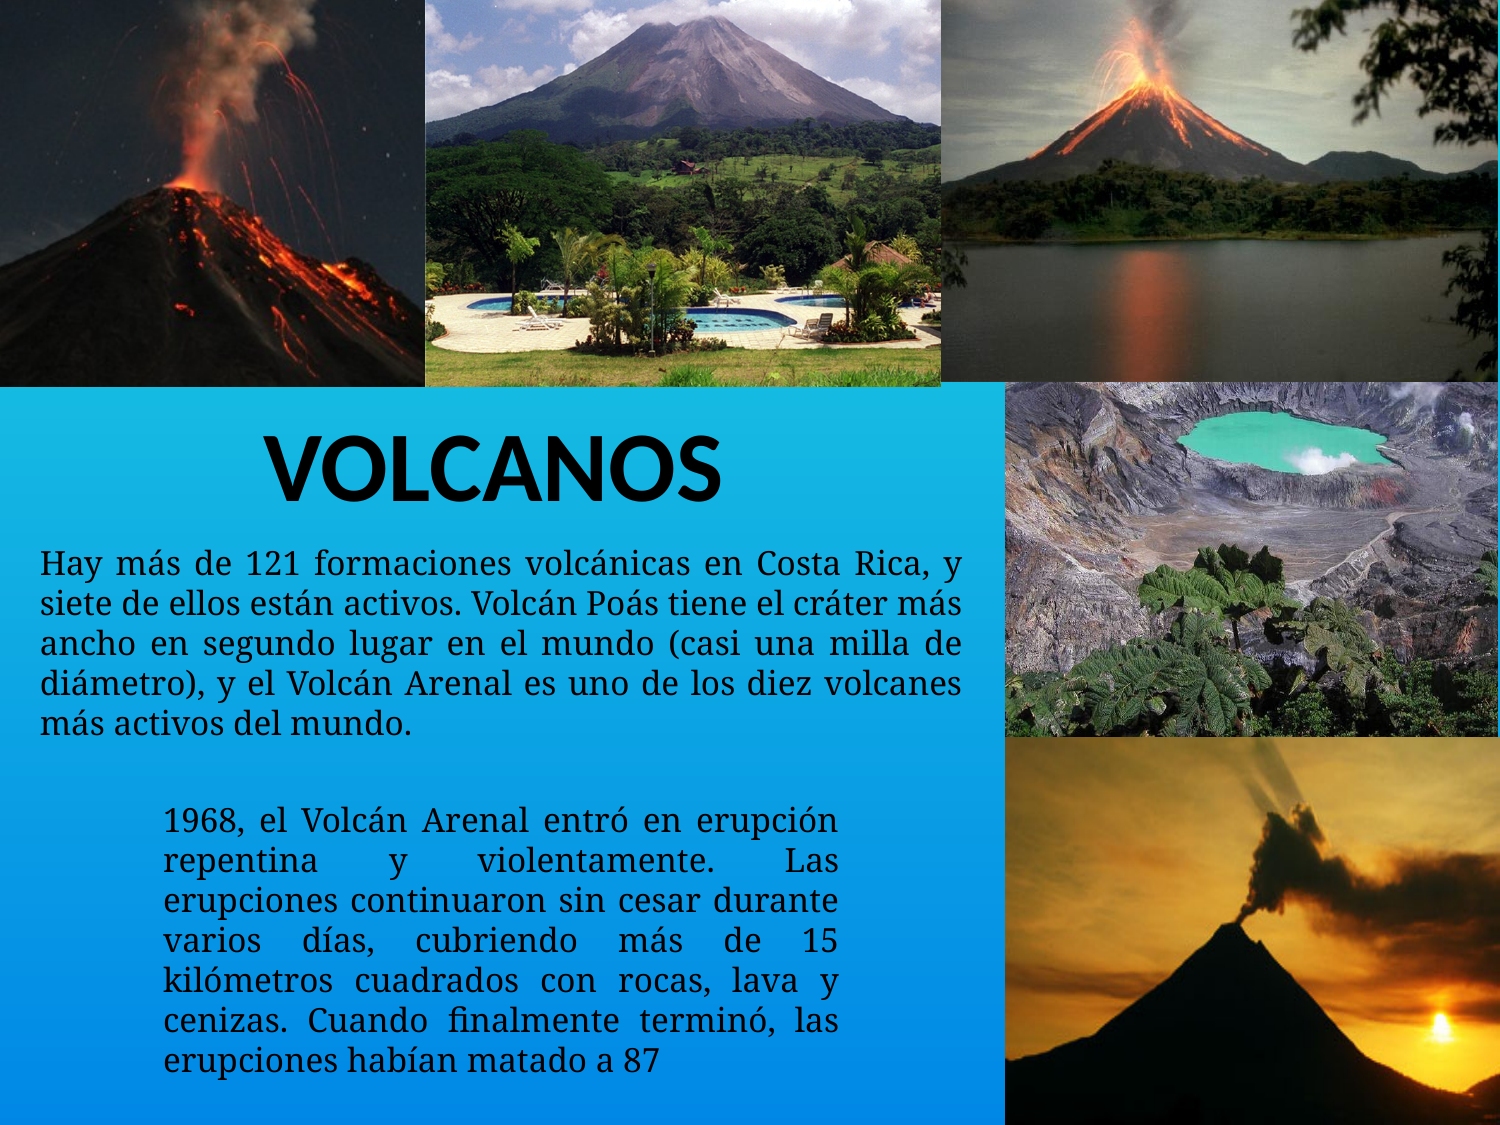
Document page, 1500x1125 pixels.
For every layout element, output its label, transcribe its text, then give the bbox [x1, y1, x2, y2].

text_box Hay más de 121 formaciones volcánicas en Costa Rica, y siete de ellos están activos. Volcán Poás tiene el cráter más ancho en segundo lugar en el mundo (casi una milla de diámetro), y el Volcán Arenal es uno de los diez volcanes más activos del mundo. [24, 534, 979, 790]
text_box 1968, el Volcán Arenal entró en erupción repentina y violentamente. Las erupciones continuaron sin cesar durante varios días, cubriendo más de 15 kilómetros cuadrados con rocas, lava y cenizas. Cuando finalmente terminó, las erupciones habían matado a 87 [148, 792, 855, 1087]
picture [0, 0, 1500, 1125]
text_box vOLCANOS [248, 395, 739, 530]
